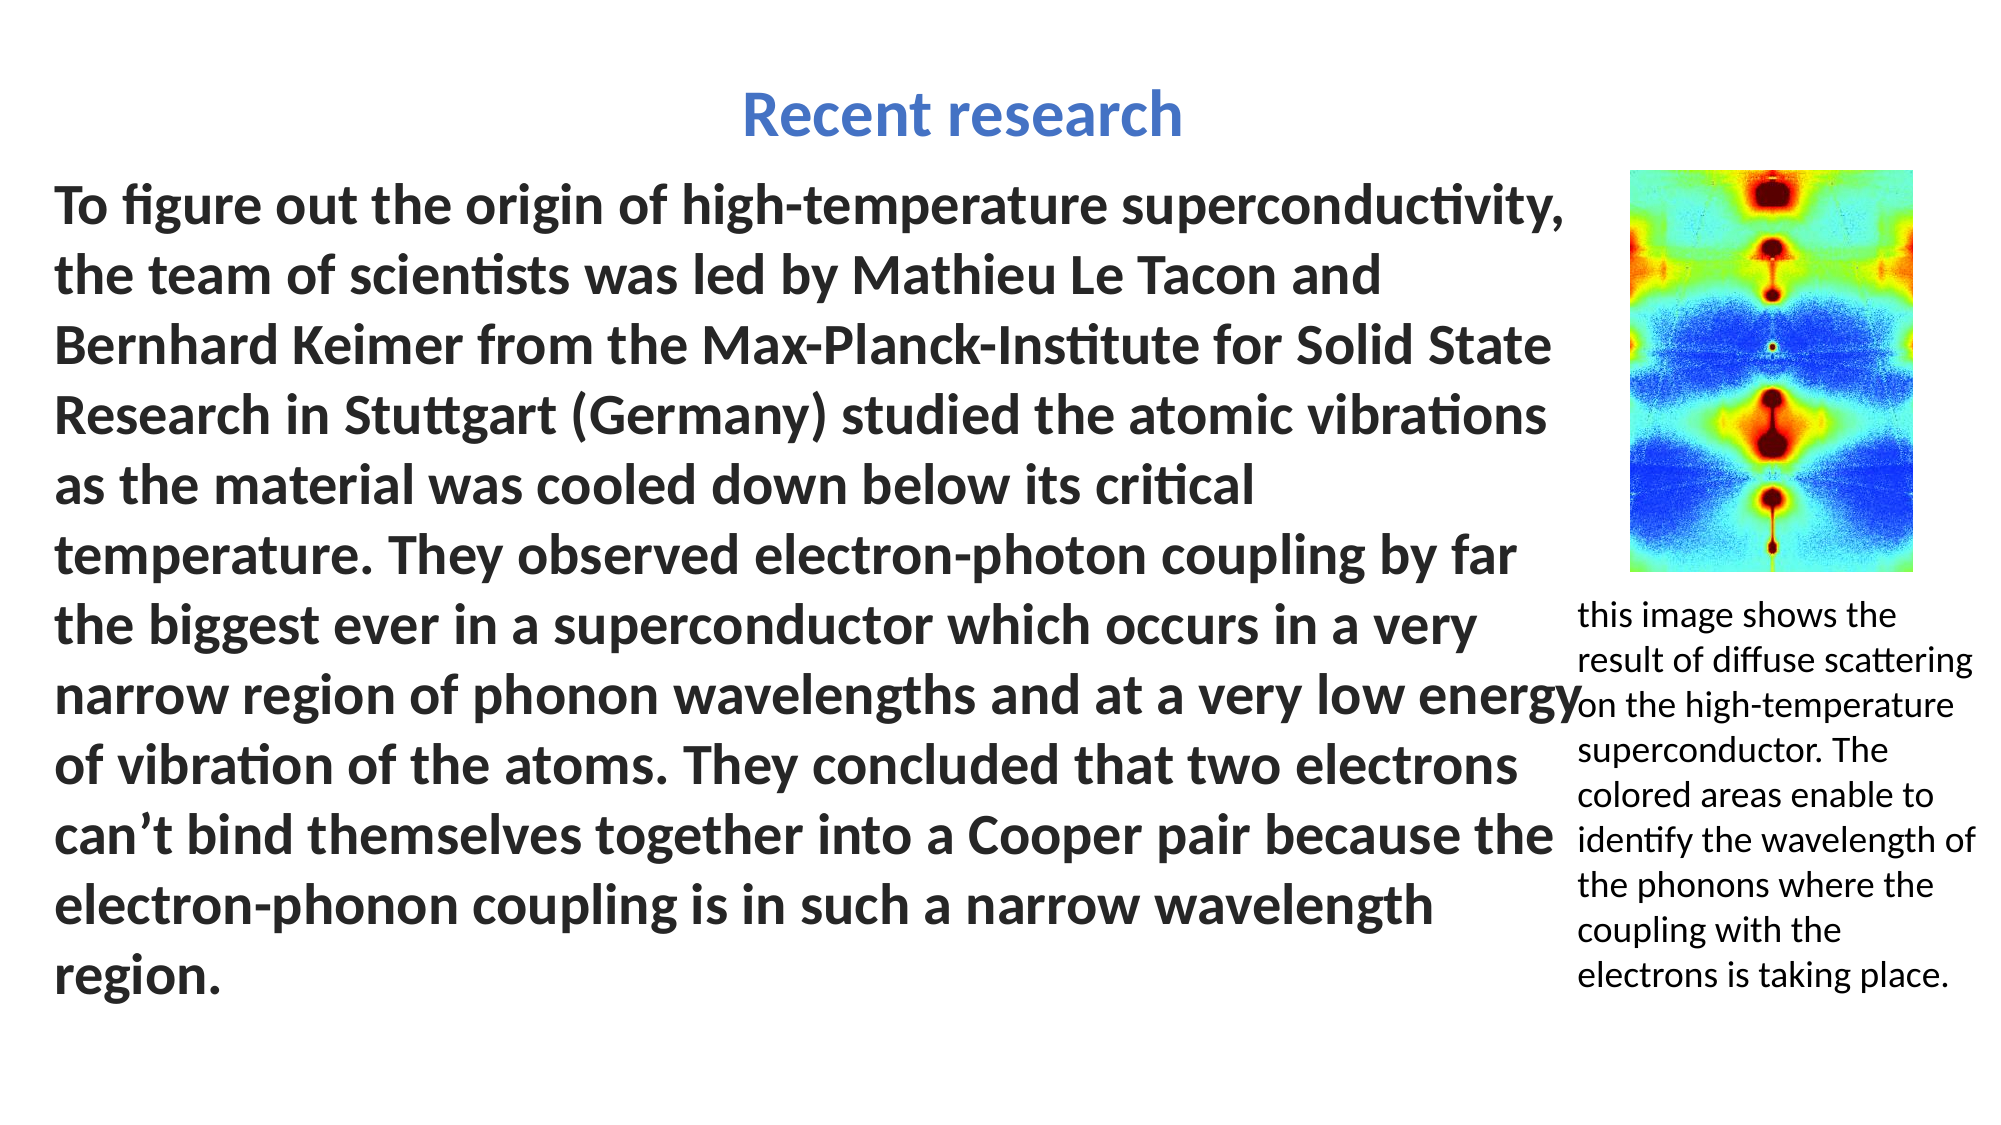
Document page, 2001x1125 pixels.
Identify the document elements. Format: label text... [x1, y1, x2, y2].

text_box Recent research [708, 62, 1219, 158]
text_box this image shows the result of diffuse scattering on the high-temperature superconductor. The colored areas enable to identify the wavelength of the phonons where the coupling with the electrons is taking place. [1562, 582, 2000, 1003]
text_box To figure out the origin of high-temperature superconductivity, the team of scientists was led by Mathieu Le Tacon and Bernhard Keimer from the Max-Planck-Institute for Solid State Research in Stuttgart (Germany) studied the atomic vibrations as the material was cooled down below its critical temperature. They observed electron-photon coupling by far the biggest ever in a superconductor which occurs in a very narrow region of phonon wavelengths and at a very low energy of vibration of the atoms. They concluded that two electrons can’t bind themselves together into a Cooper pair because the electron-phonon coupling is in such a narrow wavelength region. [39, 158, 1605, 1014]
picture [1629, 170, 1913, 572]
